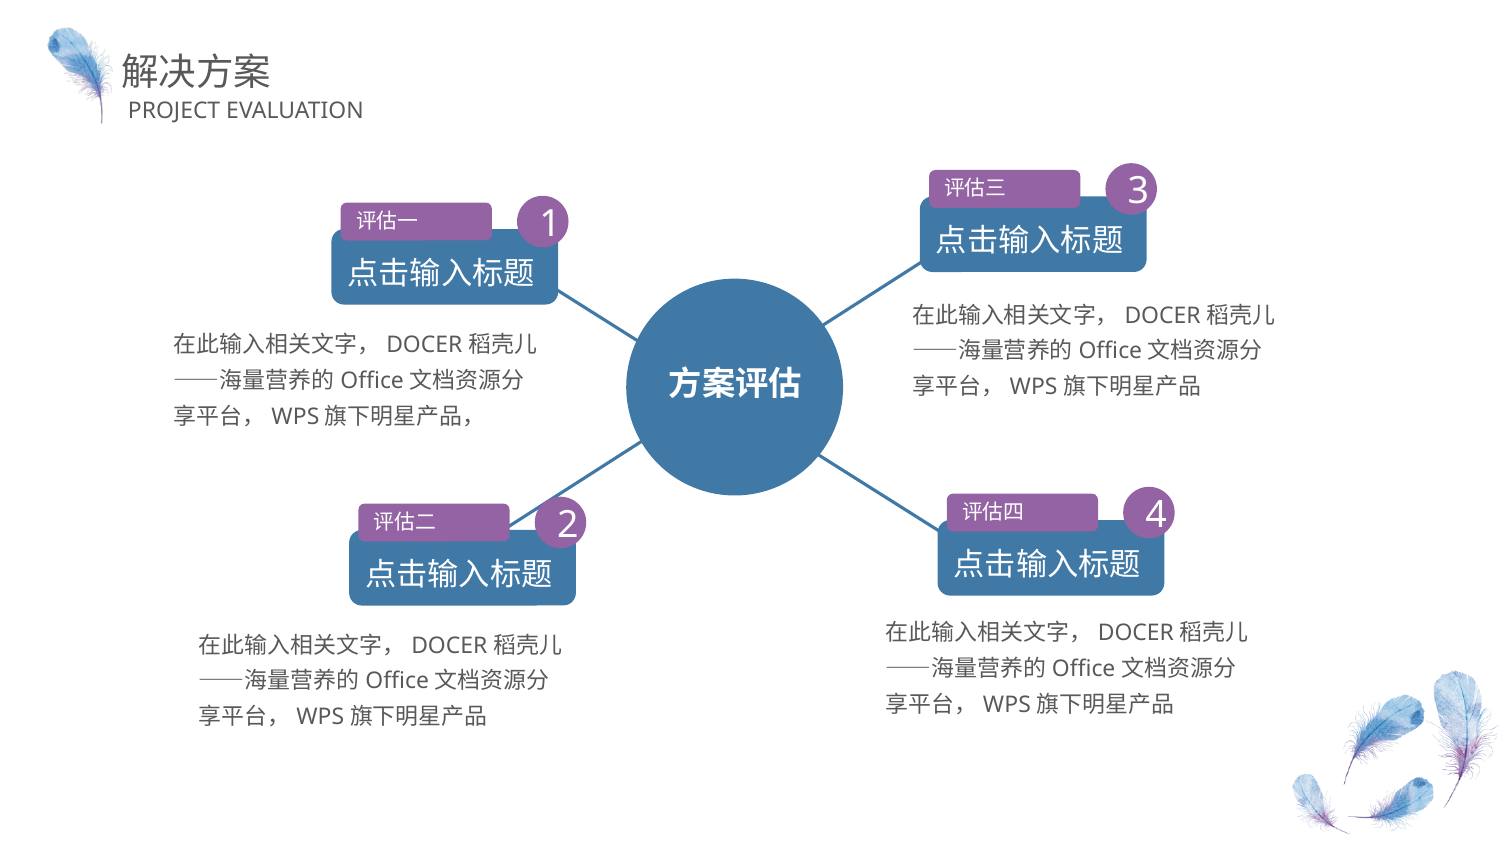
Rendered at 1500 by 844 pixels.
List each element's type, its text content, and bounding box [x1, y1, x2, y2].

text_box 在此输入相关文字，DOCER稻壳儿——海量营养的Office文档资源分享平台，WPS旗下明星产品， [159, 314, 443, 436]
picture [43, 21, 118, 123]
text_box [448, 209, 1004, 565]
text_box 在此输入相关文字，DOCER稻壳儿——海量营养的Office文档资源分享平台，WPS旗下明星产品 [870, 602, 1273, 725]
text_box 在此输入相关文字，DOCER稻壳儿——海量营养的Office文档资源分享平台，WPS旗下明星产品 [1008, 284, 1299, 407]
text_box PROJECT EVALUATION [113, 88, 380, 131]
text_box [348, 496, 587, 606]
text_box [625, 278, 844, 496]
text_box 解决方案 [106, 40, 287, 101]
picture [1292, 670, 1499, 834]
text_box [331, 195, 569, 305]
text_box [937, 486, 1175, 596]
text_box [919, 162, 1158, 273]
text_box 在此输入相关文字，DOCER稻壳儿——海量营养的Office文档资源分享平台，WPS旗下明星产品 [184, 614, 586, 737]
